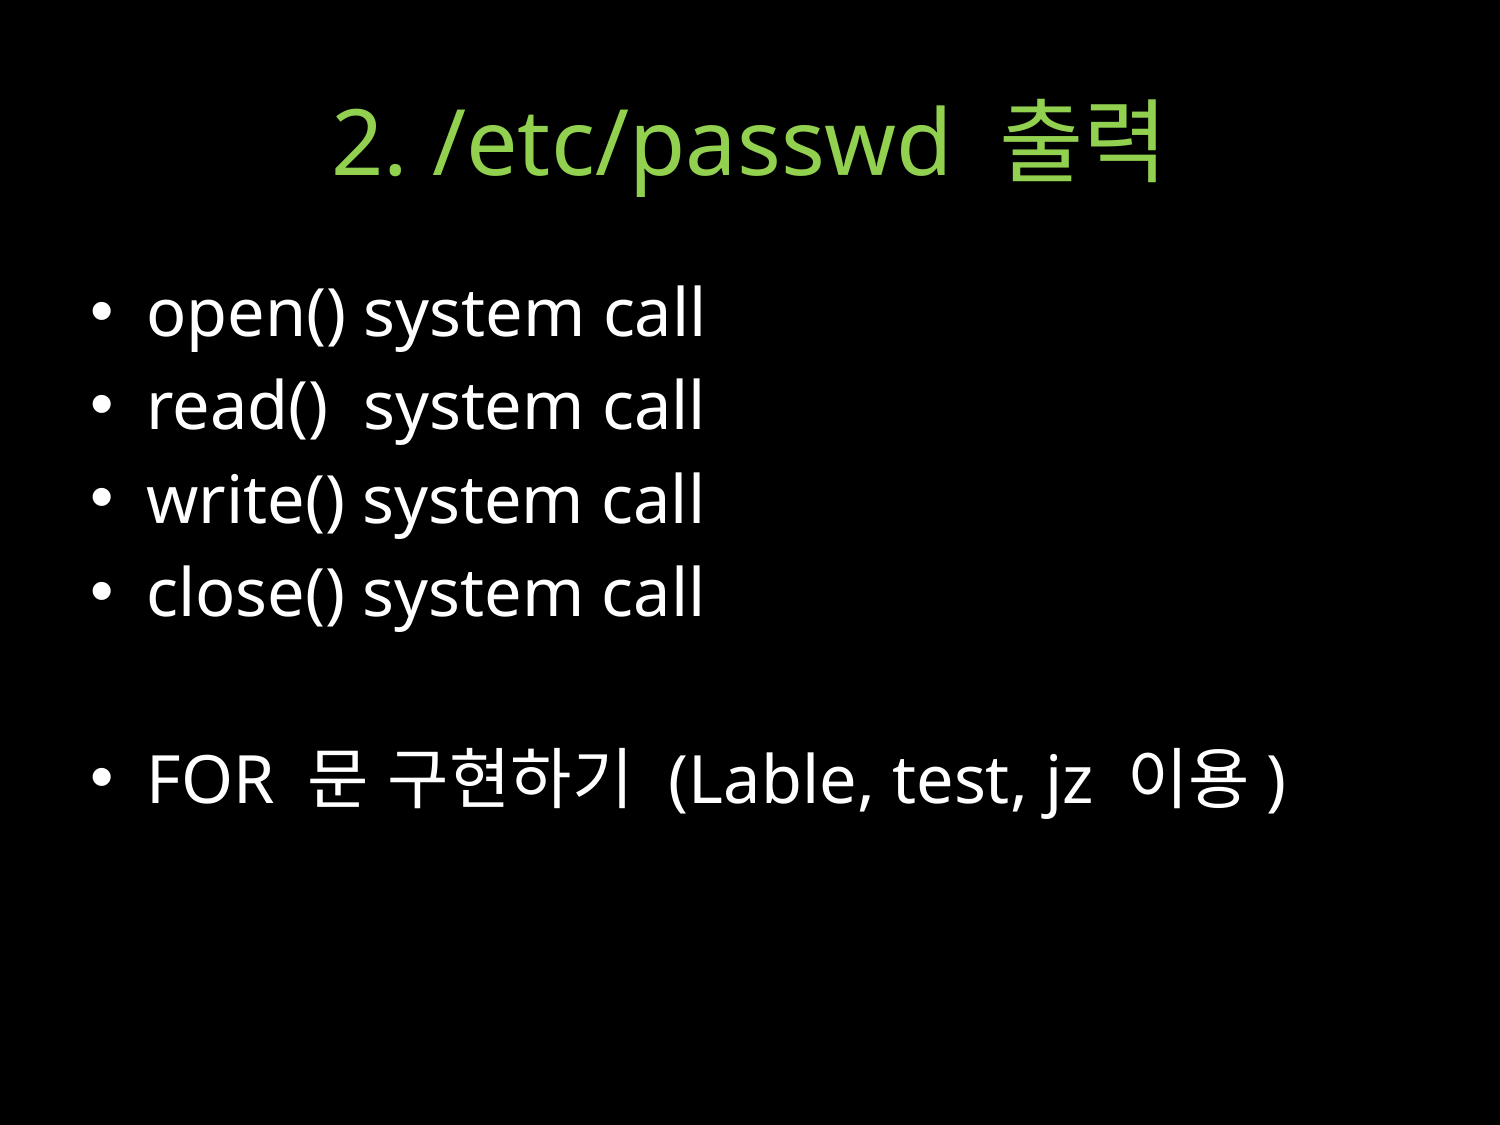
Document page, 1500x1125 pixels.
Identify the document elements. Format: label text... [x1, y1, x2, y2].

title 2. /etc/passwd 출력 [75, 45, 1425, 233]
list open() system call read() system call write() system call close() system call FOR 문 구현하기 (Lable, test, jz 이용) [75, 262, 1425, 1005]
